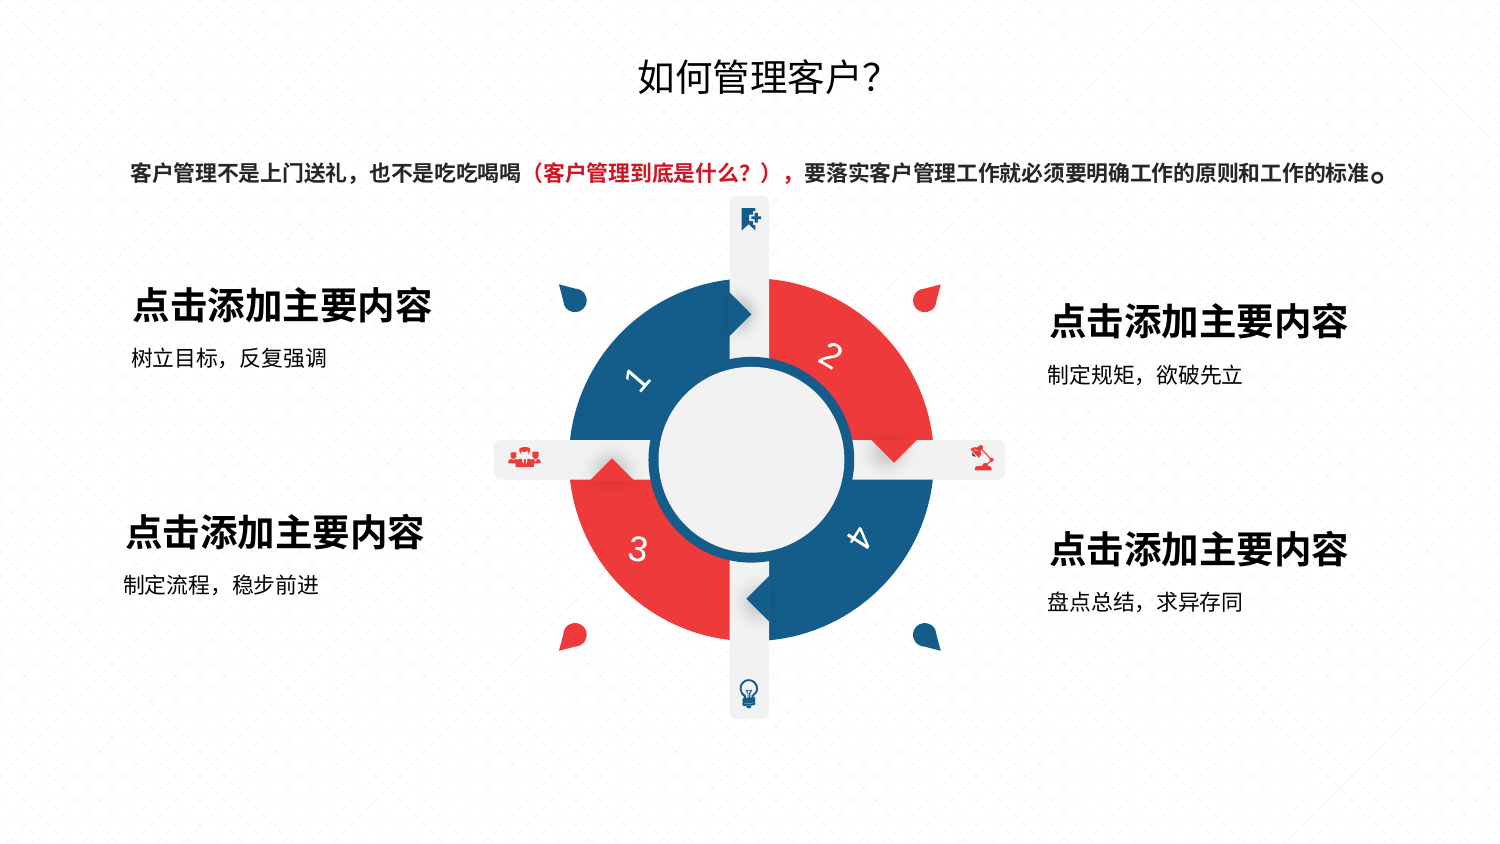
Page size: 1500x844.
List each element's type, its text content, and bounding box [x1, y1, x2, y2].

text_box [1032, 518, 1411, 619]
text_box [108, 501, 487, 602]
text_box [493, 195, 1006, 720]
text_box 客户管理不是上门送礼，也不是吃吃喝喝（客户管理到底是什么？），要落实客户管理工作就必须要明确工作的原则和工作的标准。 [115, 114, 1401, 197]
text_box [648, 356, 855, 563]
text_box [116, 274, 496, 375]
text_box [1032, 290, 1411, 391]
